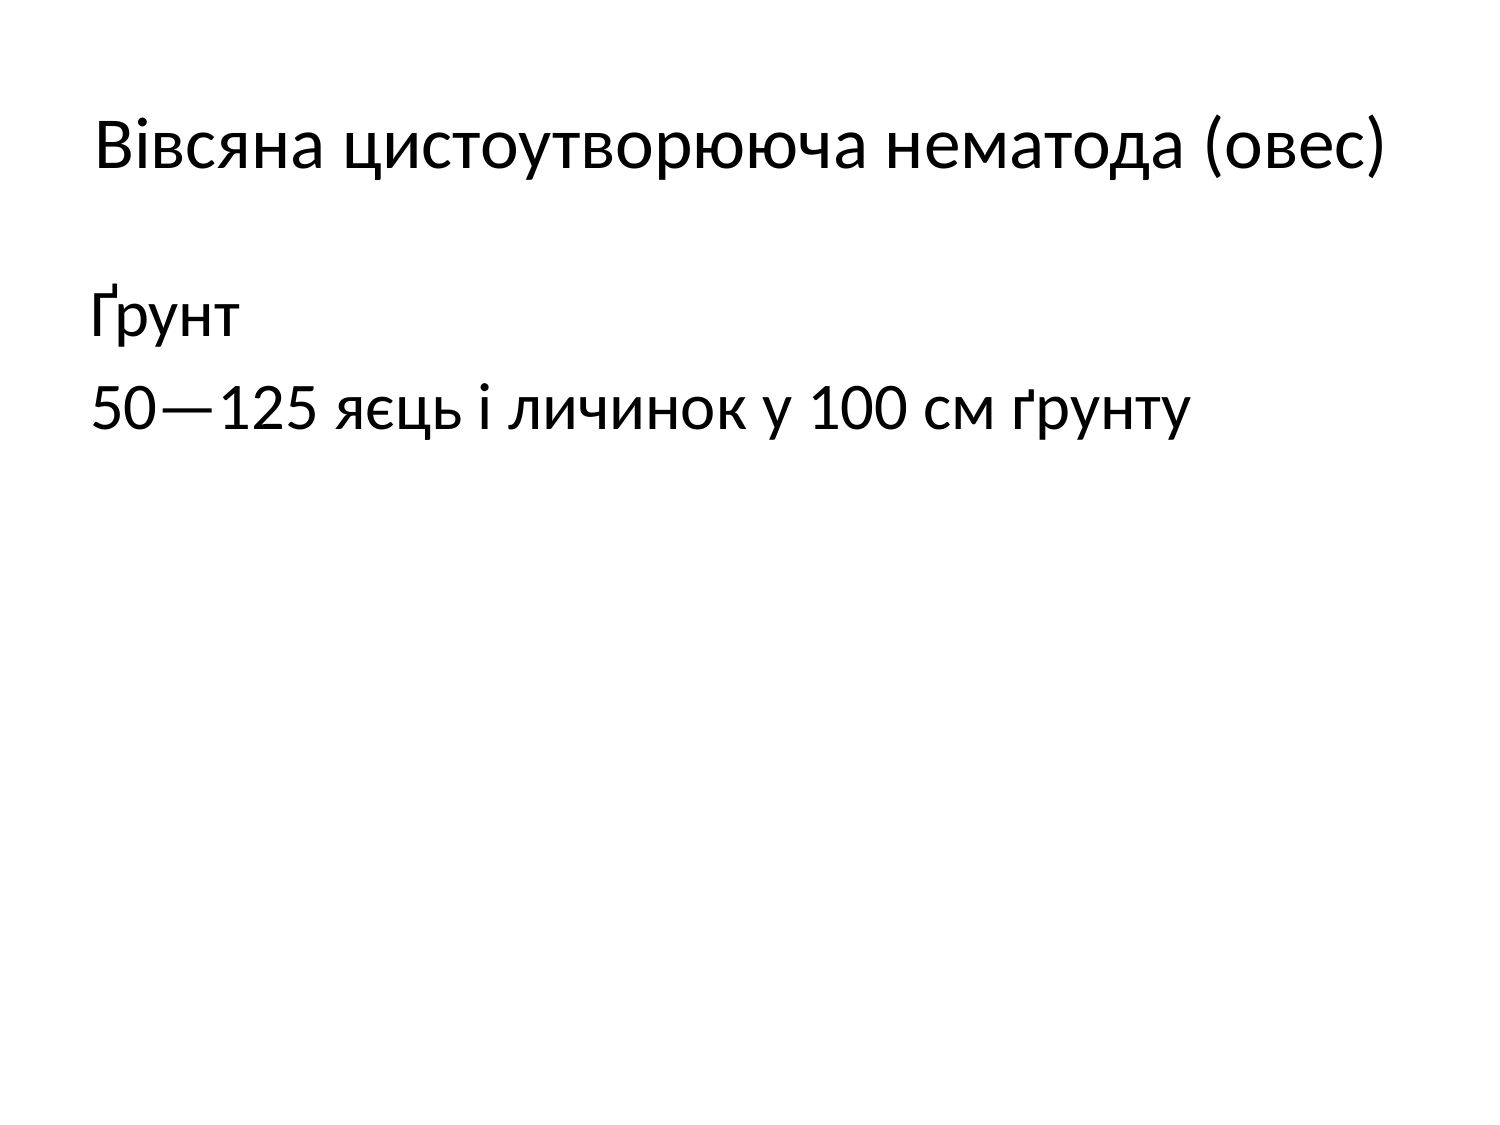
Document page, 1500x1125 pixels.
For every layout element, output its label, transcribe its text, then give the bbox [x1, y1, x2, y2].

list Ґрунт 50—125 яєць і личинок у 100 см ґрунту [75, 262, 1425, 1005]
title Вівсяна цистоутворююча нематода (овес) [75, 45, 1425, 233]
